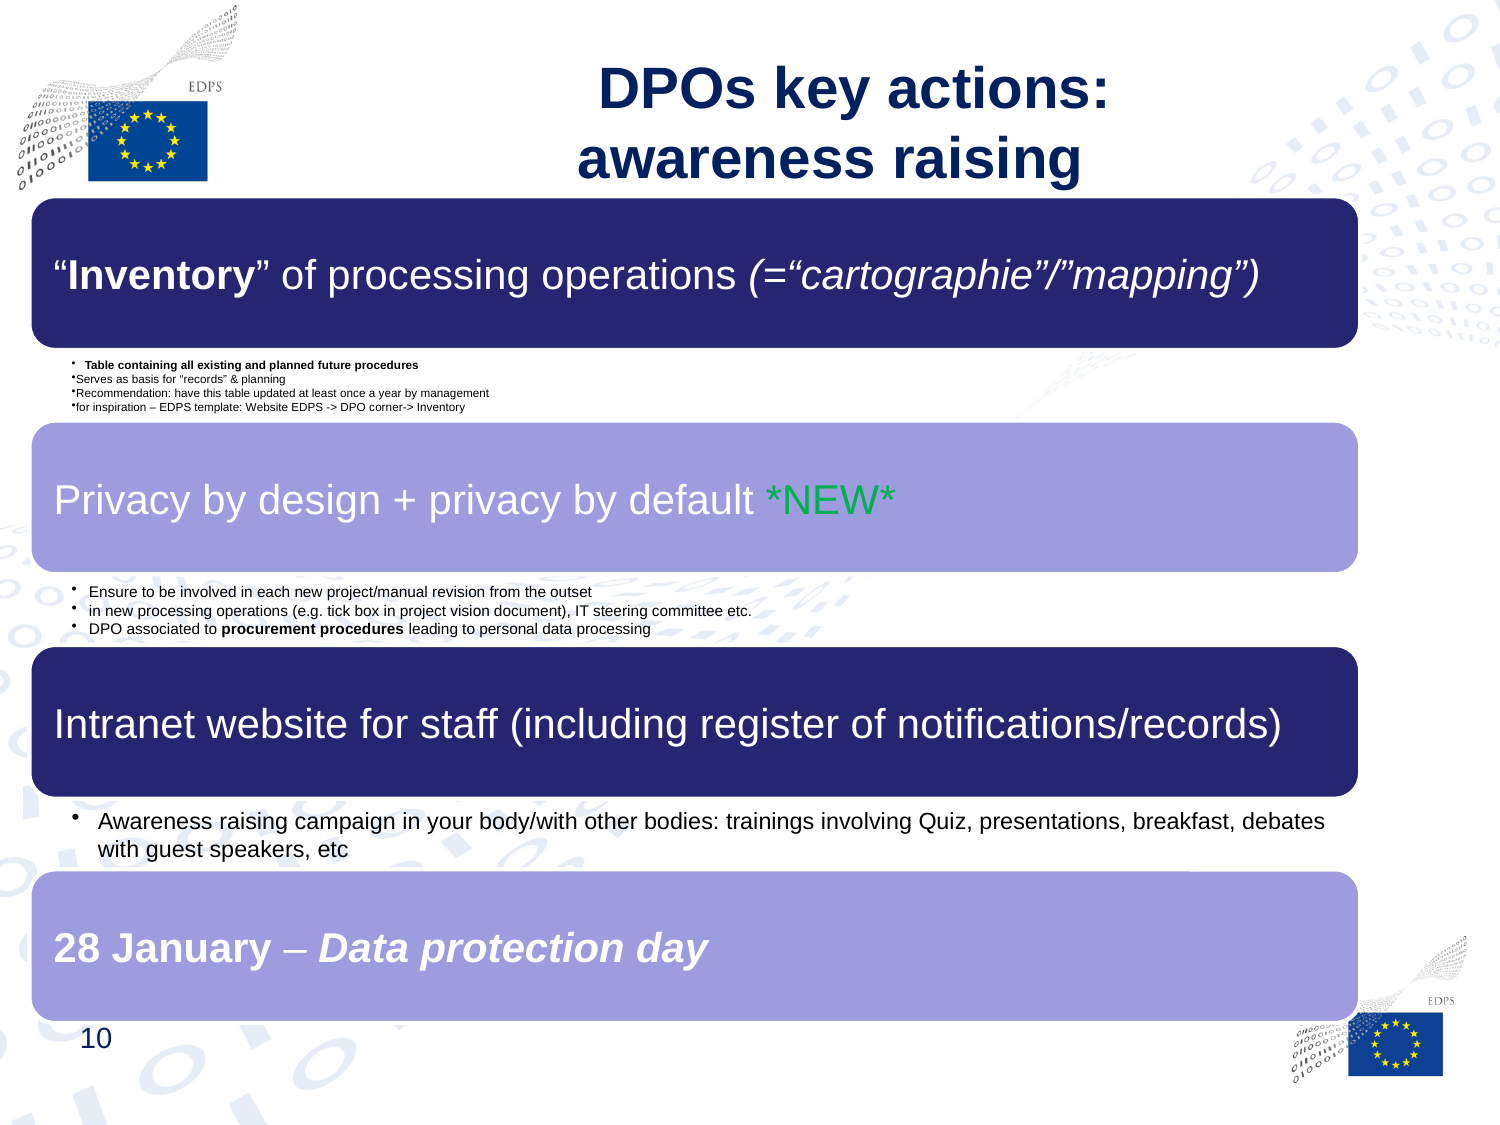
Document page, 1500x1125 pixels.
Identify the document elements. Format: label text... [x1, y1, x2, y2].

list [29, 196, 1361, 1024]
slide_number 10 [64, 1031, 415, 1090]
picture [0, 0, 1500, 1125]
title DPOs key actions: awareness raising [241, 42, 1425, 197]
